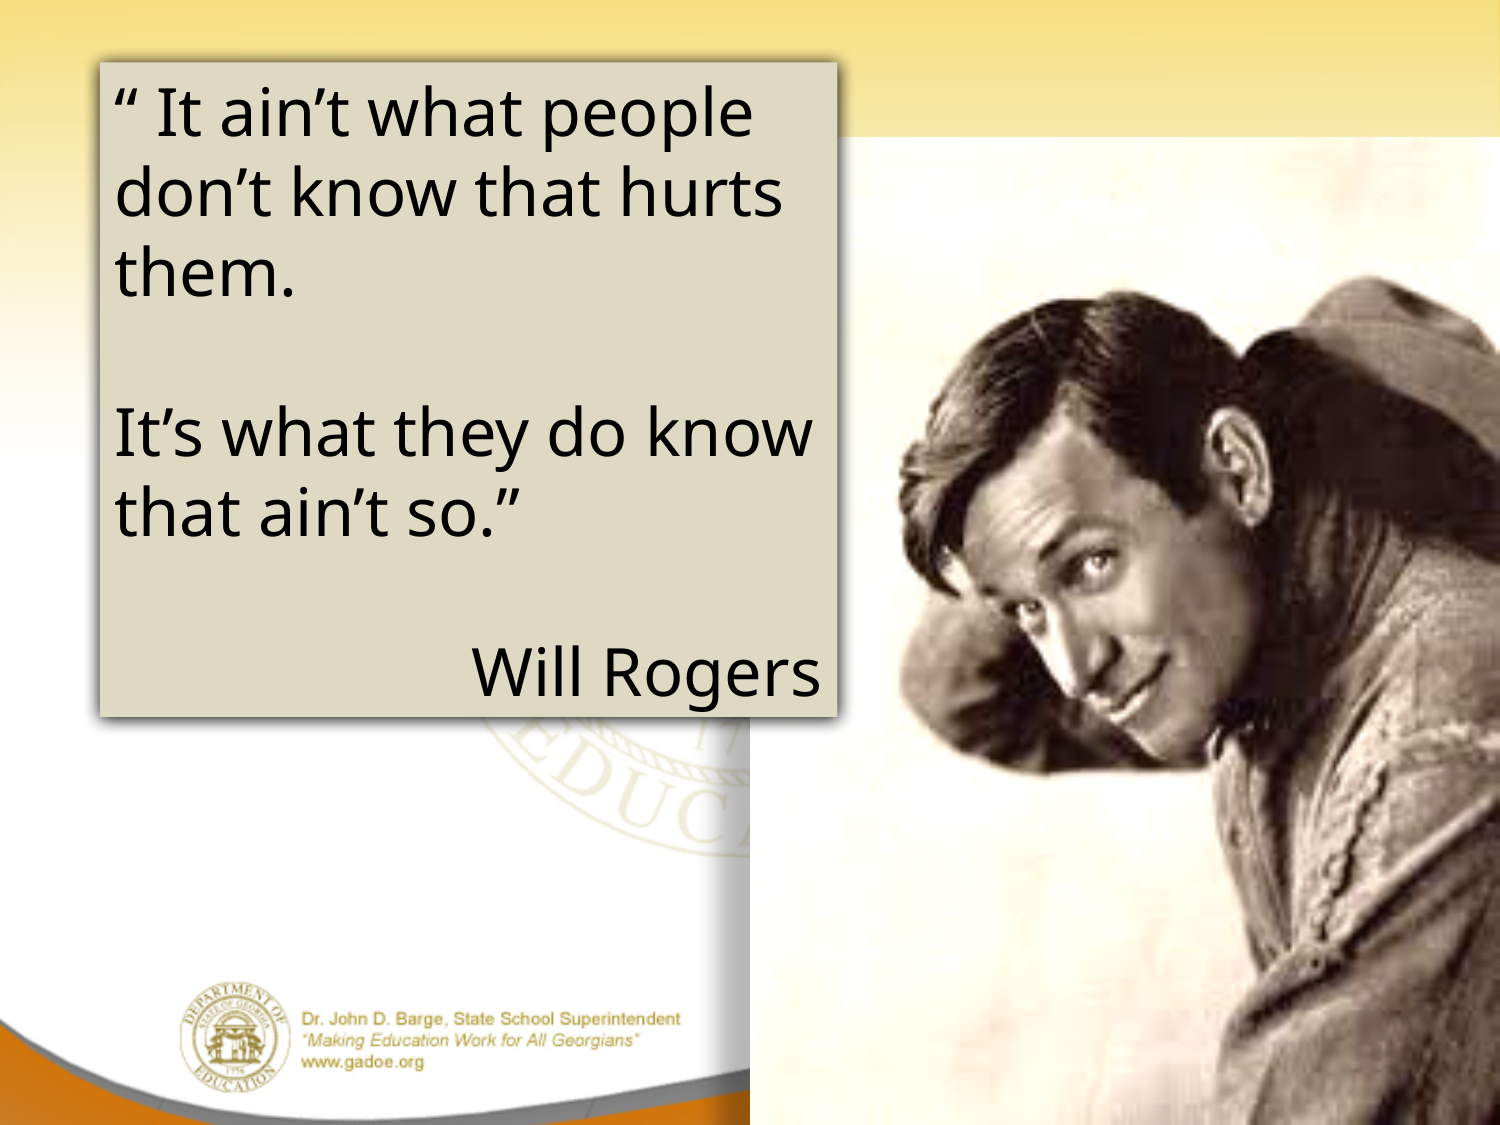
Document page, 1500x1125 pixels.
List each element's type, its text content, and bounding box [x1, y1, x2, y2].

text_box “ It ain’t what people don’t know that hurts them. It’s what they do know that ain’t so.” Will Rogers [99, 62, 838, 717]
picture [0, 0, 1500, 1125]
